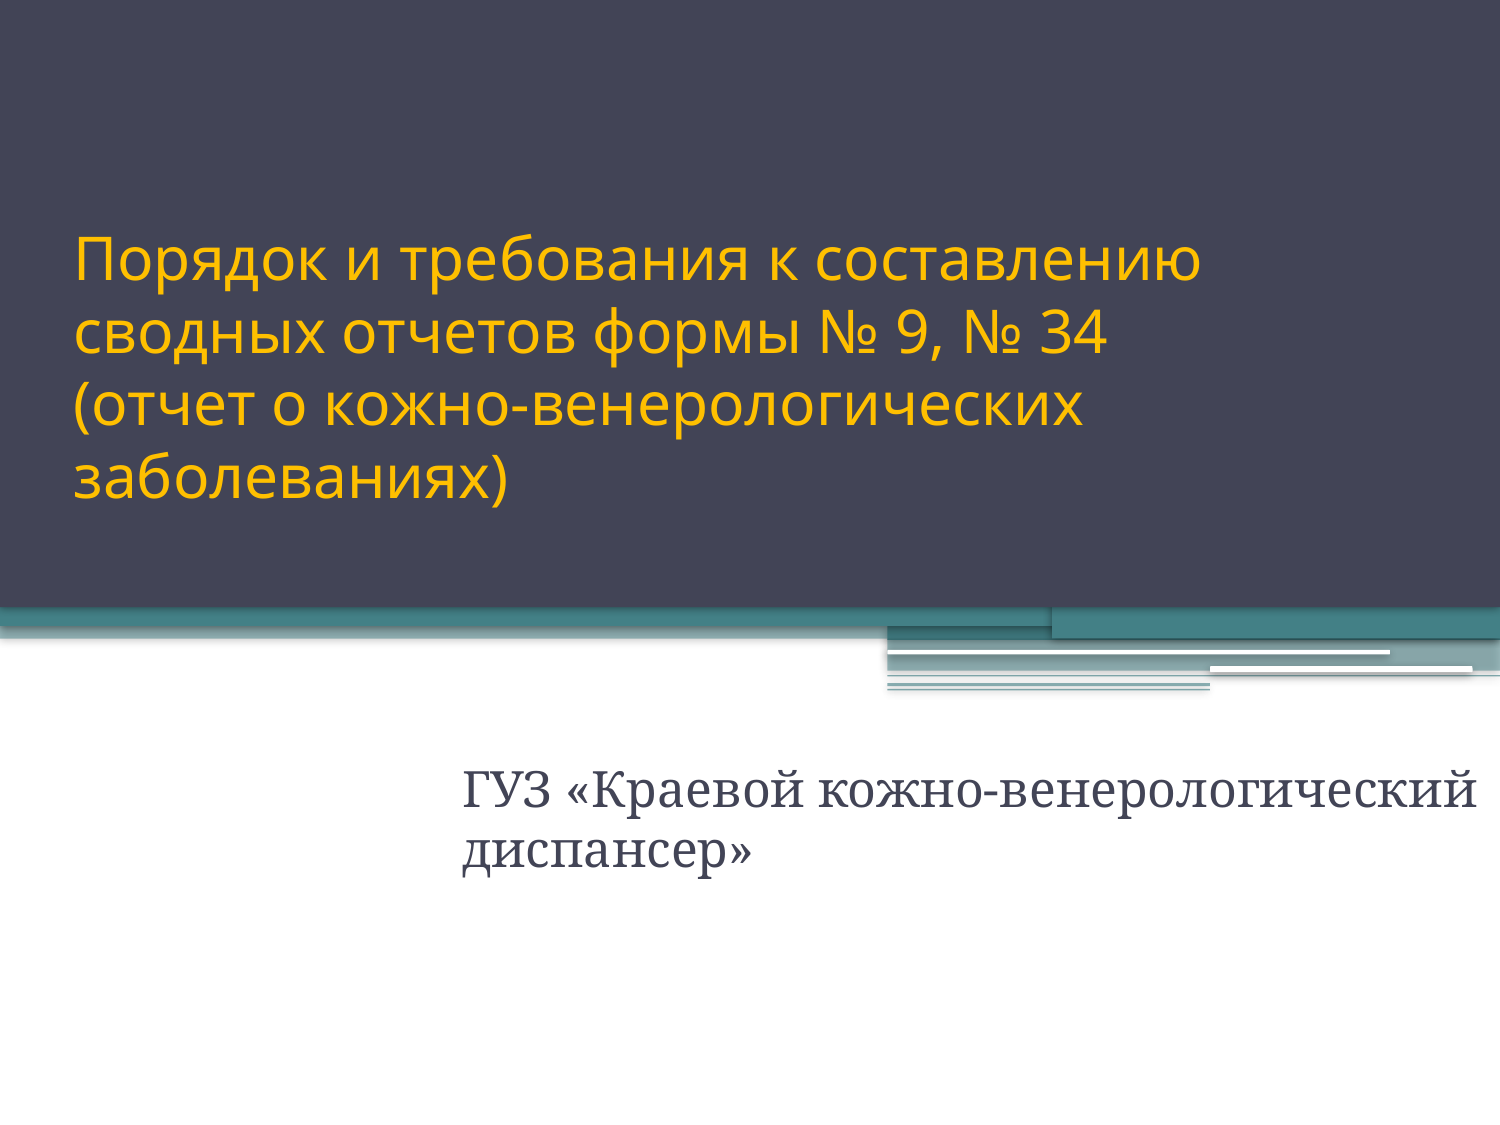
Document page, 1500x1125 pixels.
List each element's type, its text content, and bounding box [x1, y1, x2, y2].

title Порядок и требования к составлению сводных отчетов формы № 9, № 34 (отчет о кожно-венерологических заболеваниях) [58, 140, 1231, 519]
subtitle ГУЗ «Краевой кожно-венерологический диспансер» [437, 750, 1500, 1038]
